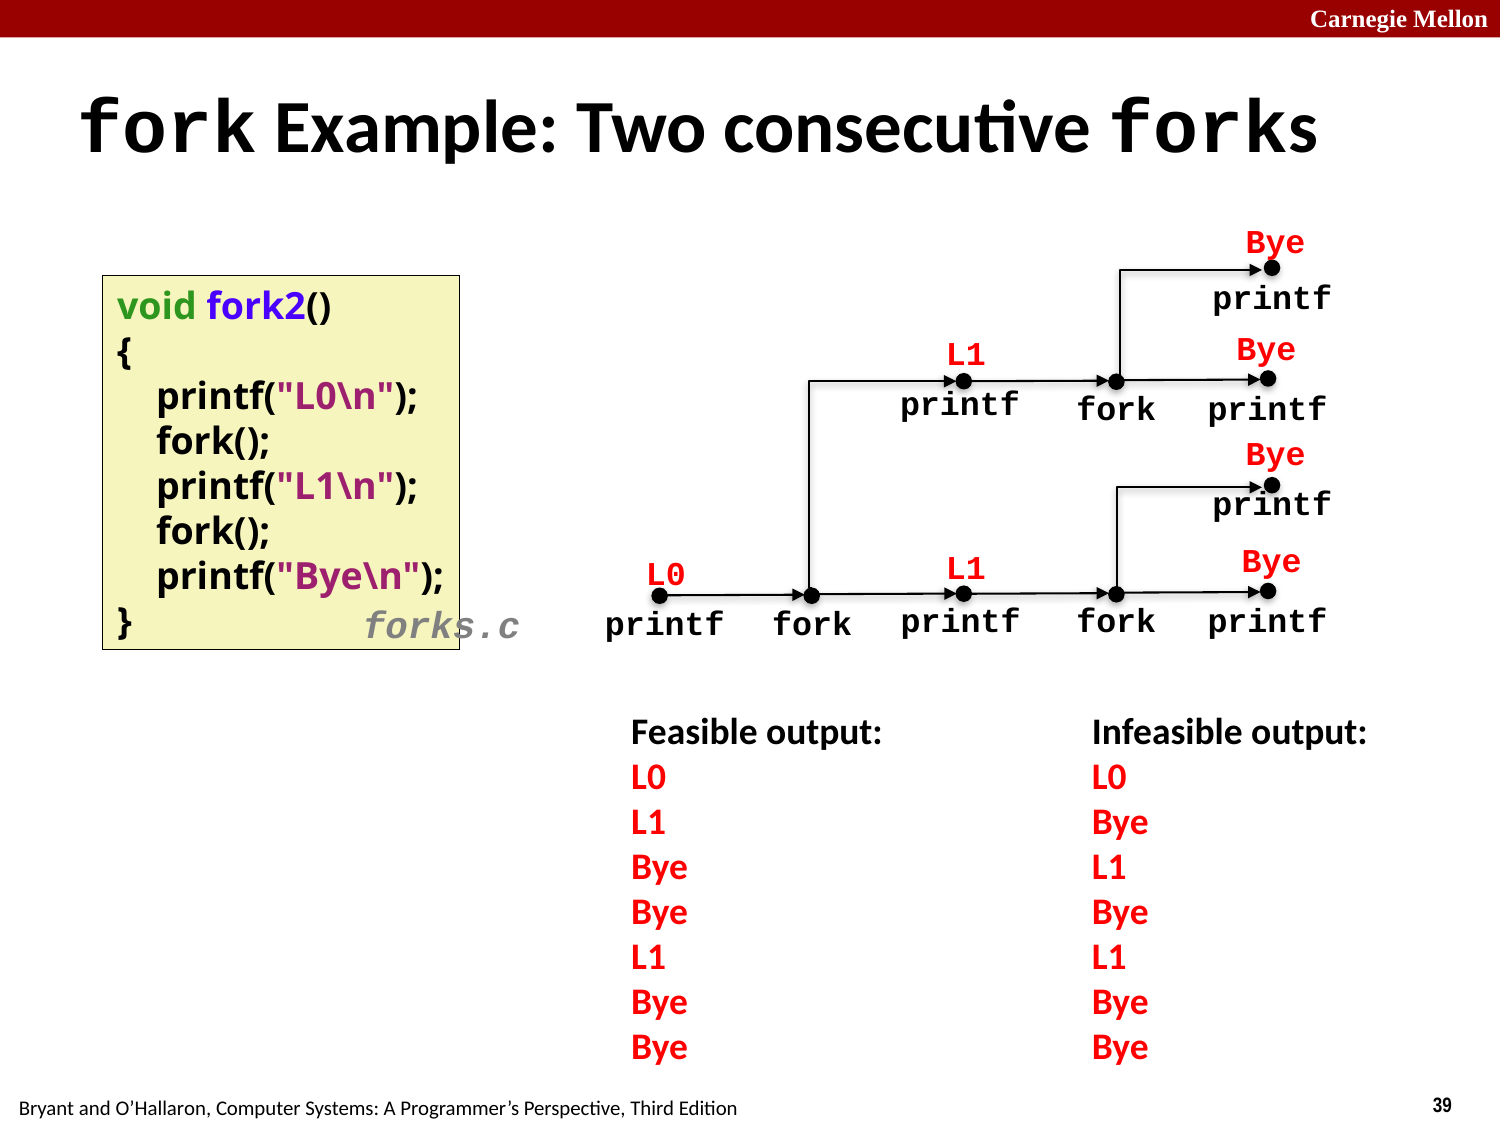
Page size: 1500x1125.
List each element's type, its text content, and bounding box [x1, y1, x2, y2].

text_box Feasible output: L0 L1 Bye Bye L1 Bye Bye [616, 699, 898, 1075]
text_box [588, 212, 1351, 651]
title fork Example: Two consecutive forks [62, 74, 1463, 170]
text_box void fork2() { printf("L0\n"); fork(); printf("L1\n"); fork(); printf("Bye\n"); } [102, 274, 459, 650]
text_box Infeasible output: L0 Bye L1 Bye L1 Bye Bye [1077, 699, 1384, 1075]
text_box forks.c [348, 597, 536, 655]
